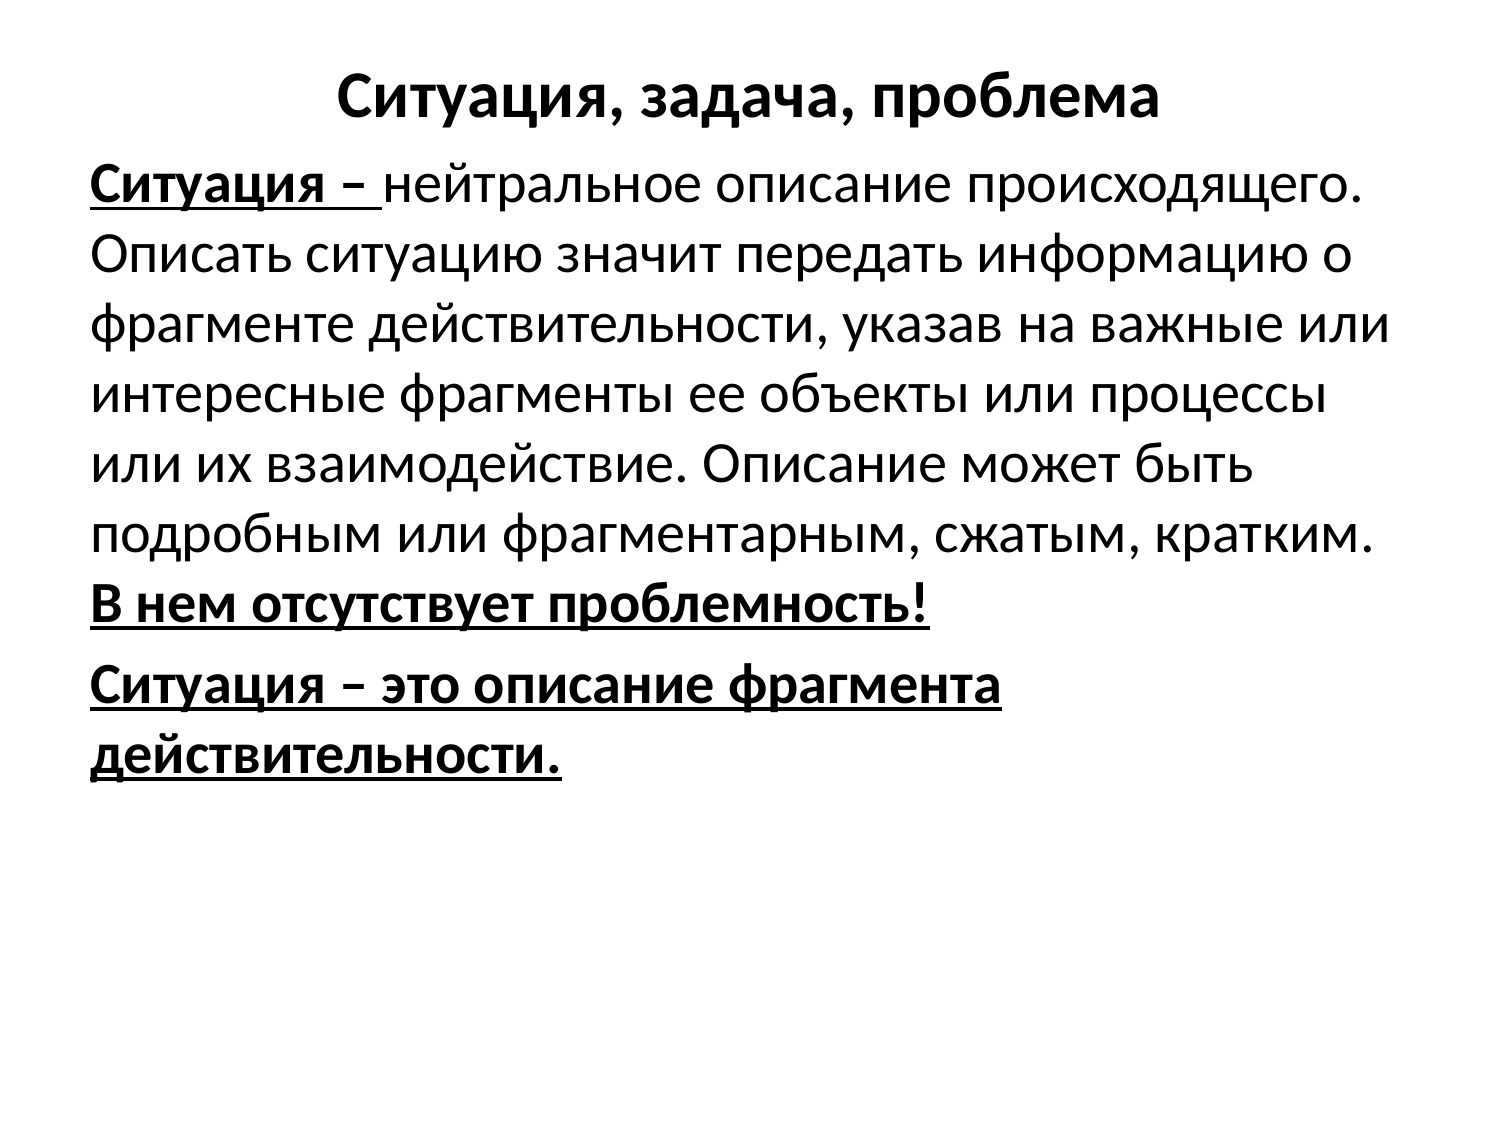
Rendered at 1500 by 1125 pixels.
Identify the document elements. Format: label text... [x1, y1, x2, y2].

title Ситуация, задача, проблема [75, 45, 1425, 137]
list Ситуация – нейтральное описание происходящего. Описать ситуацию значит передать информацию о фрагменте действительности, указав на важные или интересные фрагменты ее объекты или процессы или их взаимодействие. Описание может быть подробным или фрагментарным, сжатым, кратким. В нем отсутствует проблемность! Ситуация – это описание фрагмента действительности. [75, 137, 1425, 1005]
